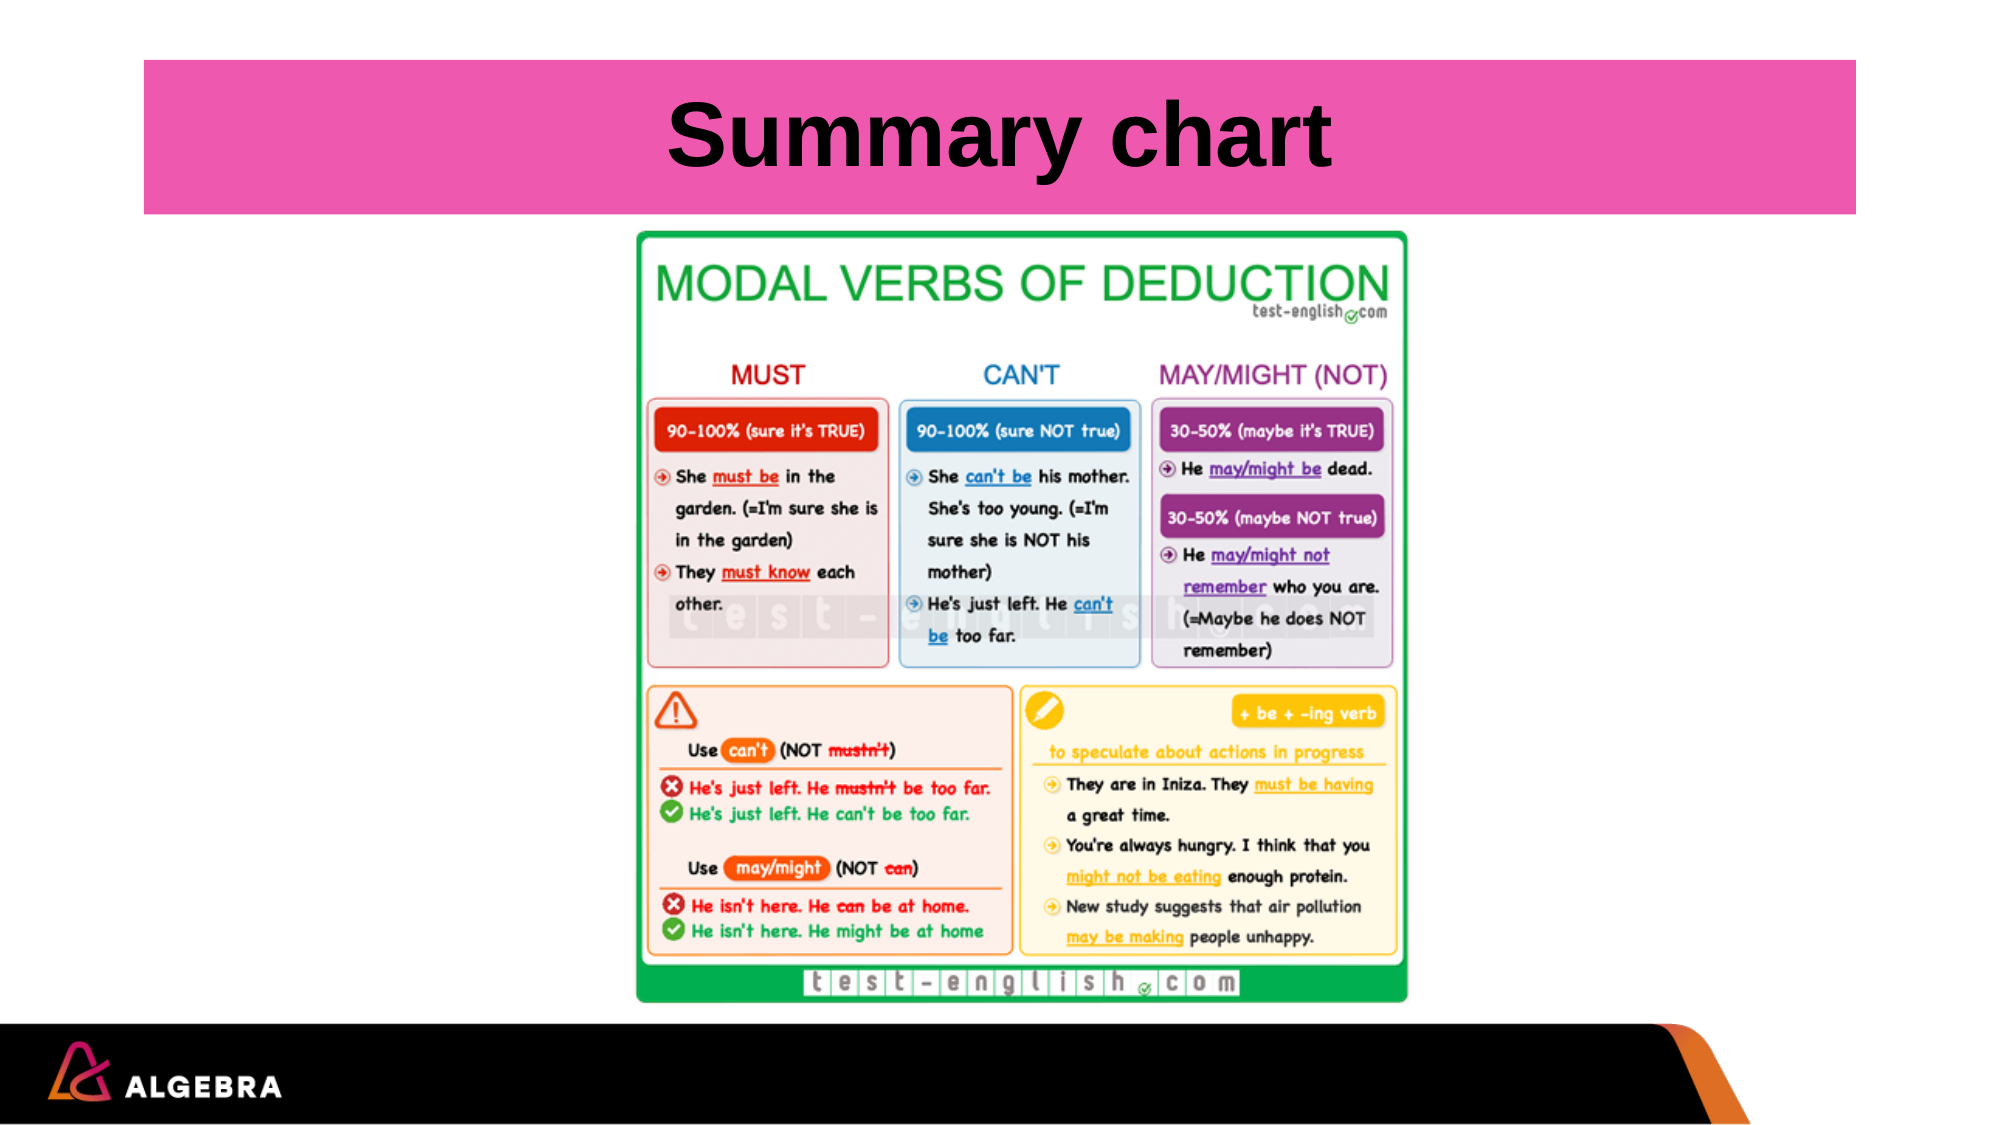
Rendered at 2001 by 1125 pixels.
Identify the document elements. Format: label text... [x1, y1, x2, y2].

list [615, 214, 1429, 1014]
text_box Summary chart [143, 59, 1856, 215]
picture [0, 1023, 1958, 1125]
